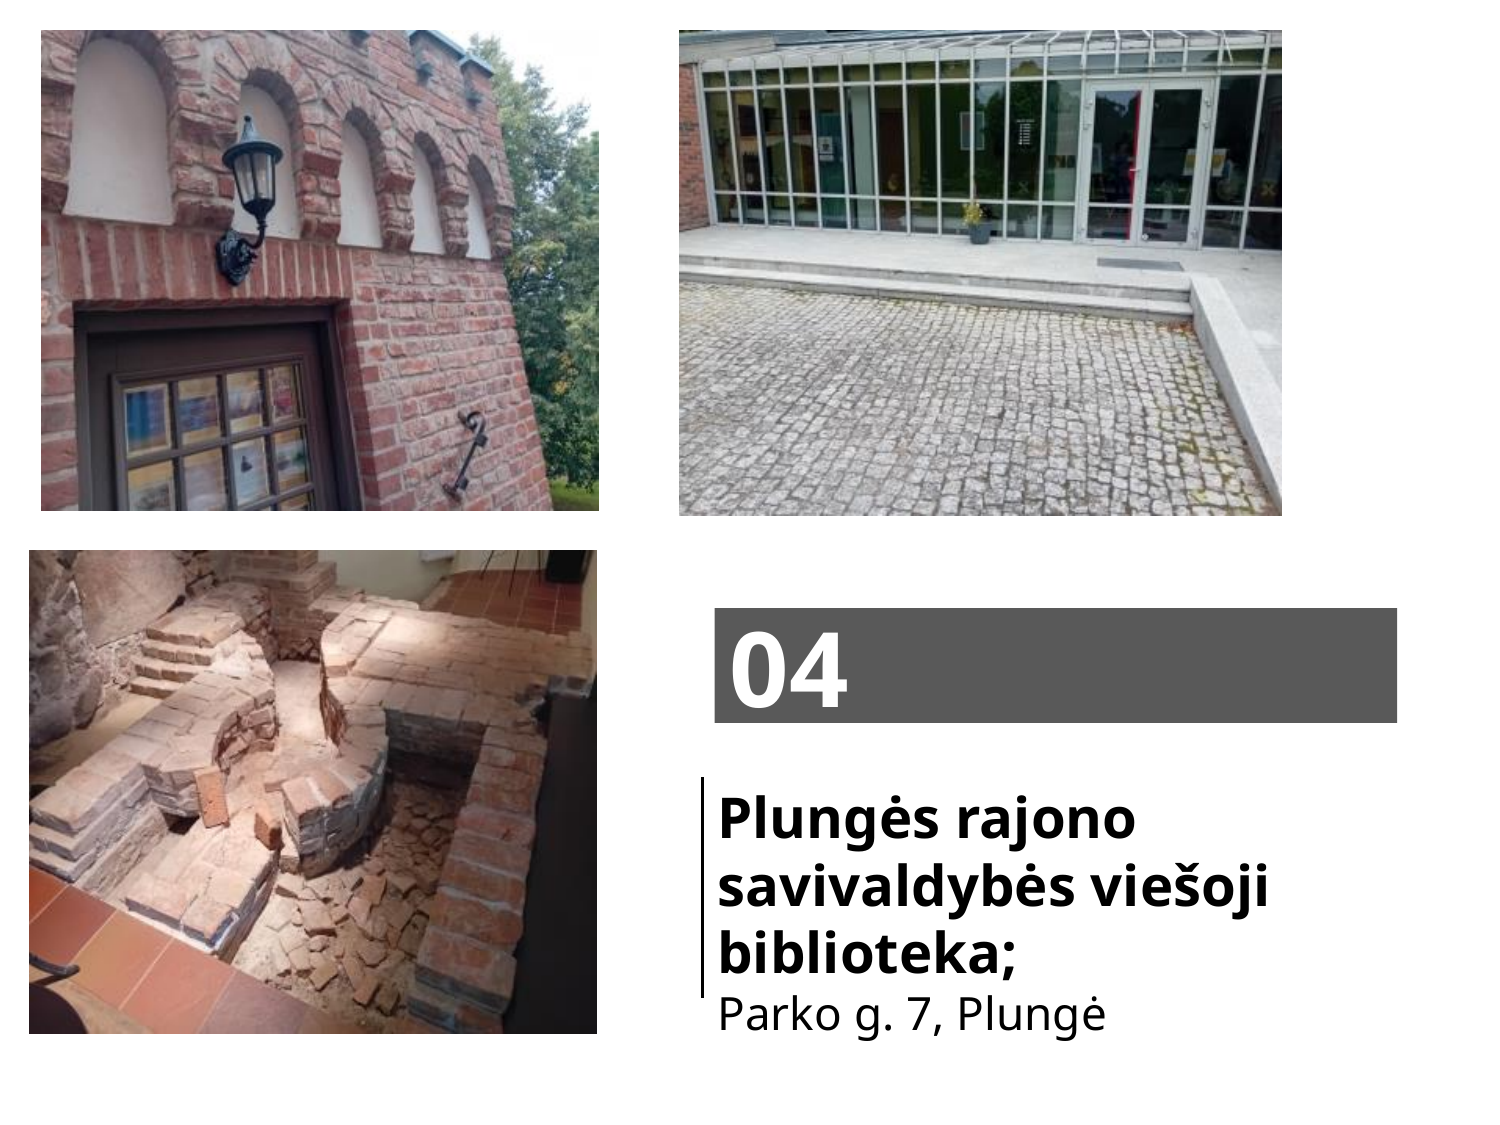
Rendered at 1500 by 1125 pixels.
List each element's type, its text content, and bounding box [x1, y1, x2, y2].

picture [678, 30, 1282, 516]
text_box 04 [714, 608, 1398, 723]
text_box Plungės rajono savivaldybės viešoji biblioteka; Parko g. 7, Plungė [702, 775, 1453, 1048]
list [40, 30, 599, 511]
picture [29, 550, 597, 1034]
